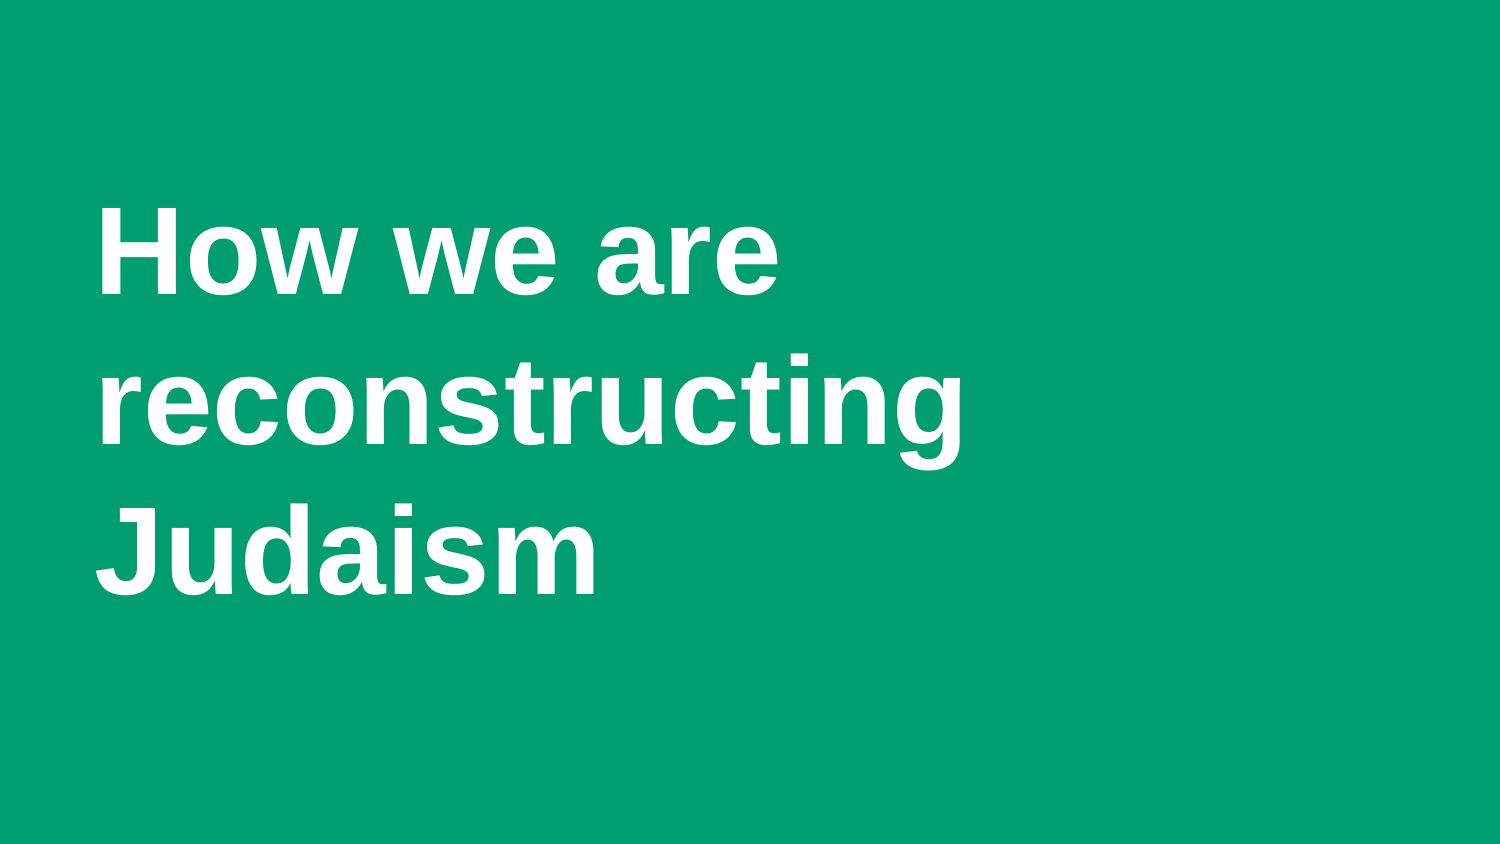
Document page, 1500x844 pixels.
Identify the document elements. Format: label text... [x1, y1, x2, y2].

text_box How we are reconstructing Judaism [80, 162, 1225, 298]
